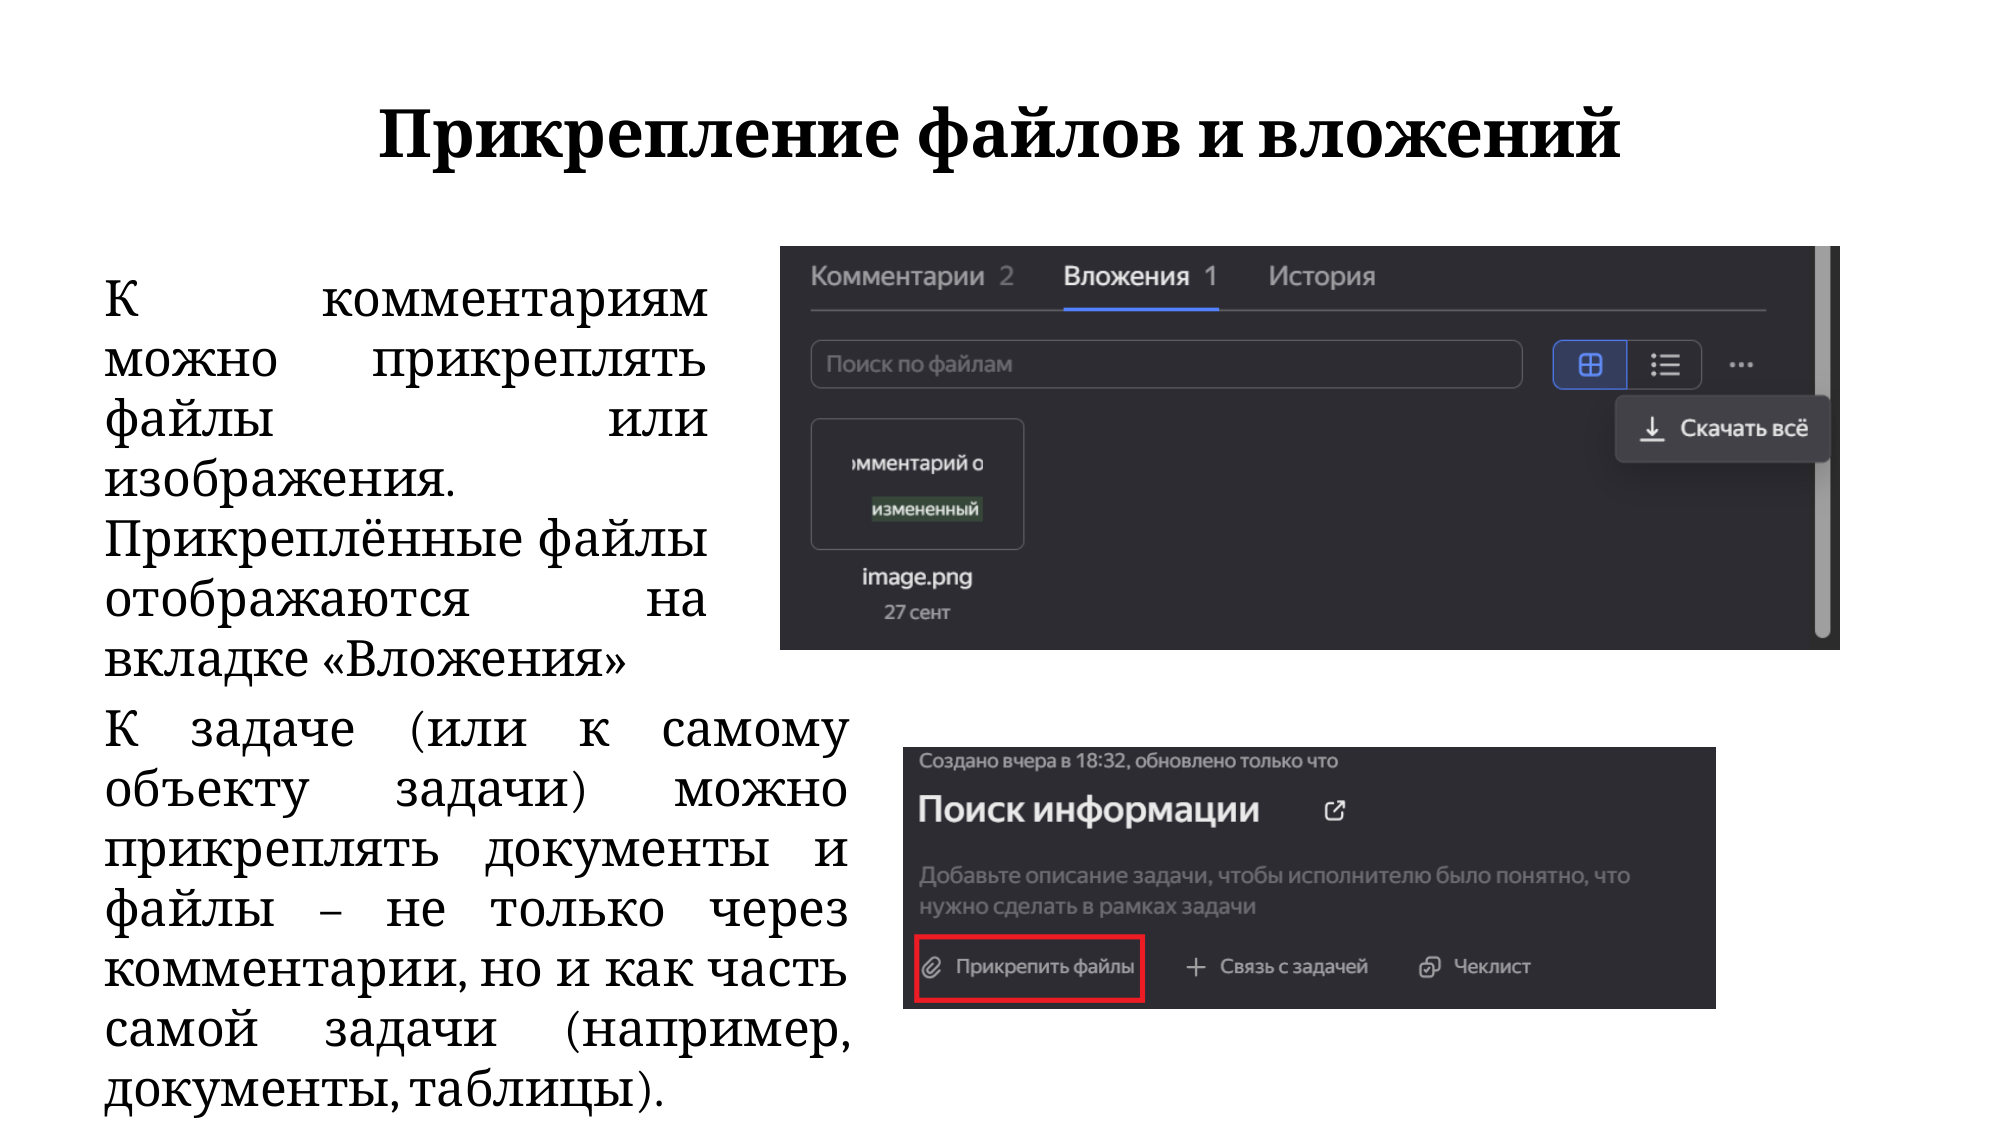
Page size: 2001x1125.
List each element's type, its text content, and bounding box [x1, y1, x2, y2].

text_box К комментариям можно прикреплять файлы или изображения. Прикреплённые файлы отображаются на вкладке «Вложения» [89, 258, 724, 689]
picture [903, 747, 1717, 1010]
picture [779, 245, 1840, 651]
title Прикрепление файлов и вложений [89, 78, 1911, 193]
text_box К задаче (или к самому объекту задачи) можно прикреплять документы и файлы – не только через комментарии, но и как часть самой задачи (например, документы, таблицы). [89, 689, 865, 1124]
